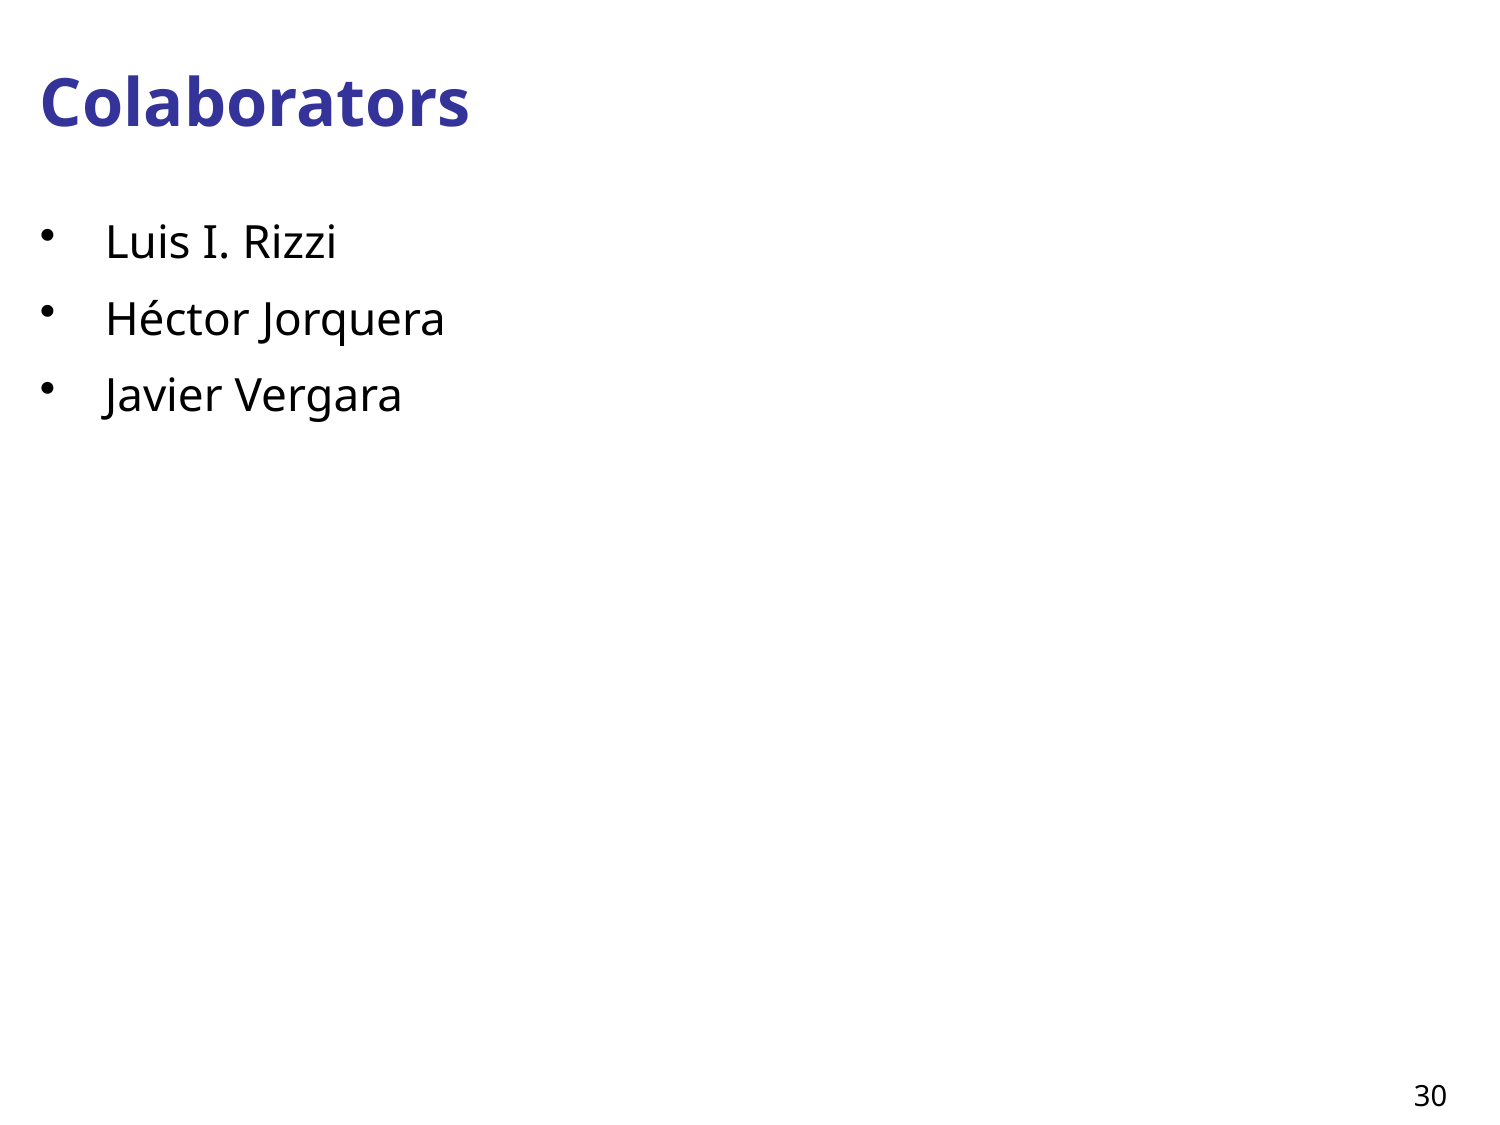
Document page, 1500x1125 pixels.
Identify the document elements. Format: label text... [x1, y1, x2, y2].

slide_number 30 [1149, 1101, 1463, 1125]
list Luis I. Rizzi Héctor Jorquera Javier Vergara [24, 199, 1463, 1101]
title Colaborators [24, 24, 1463, 176]
